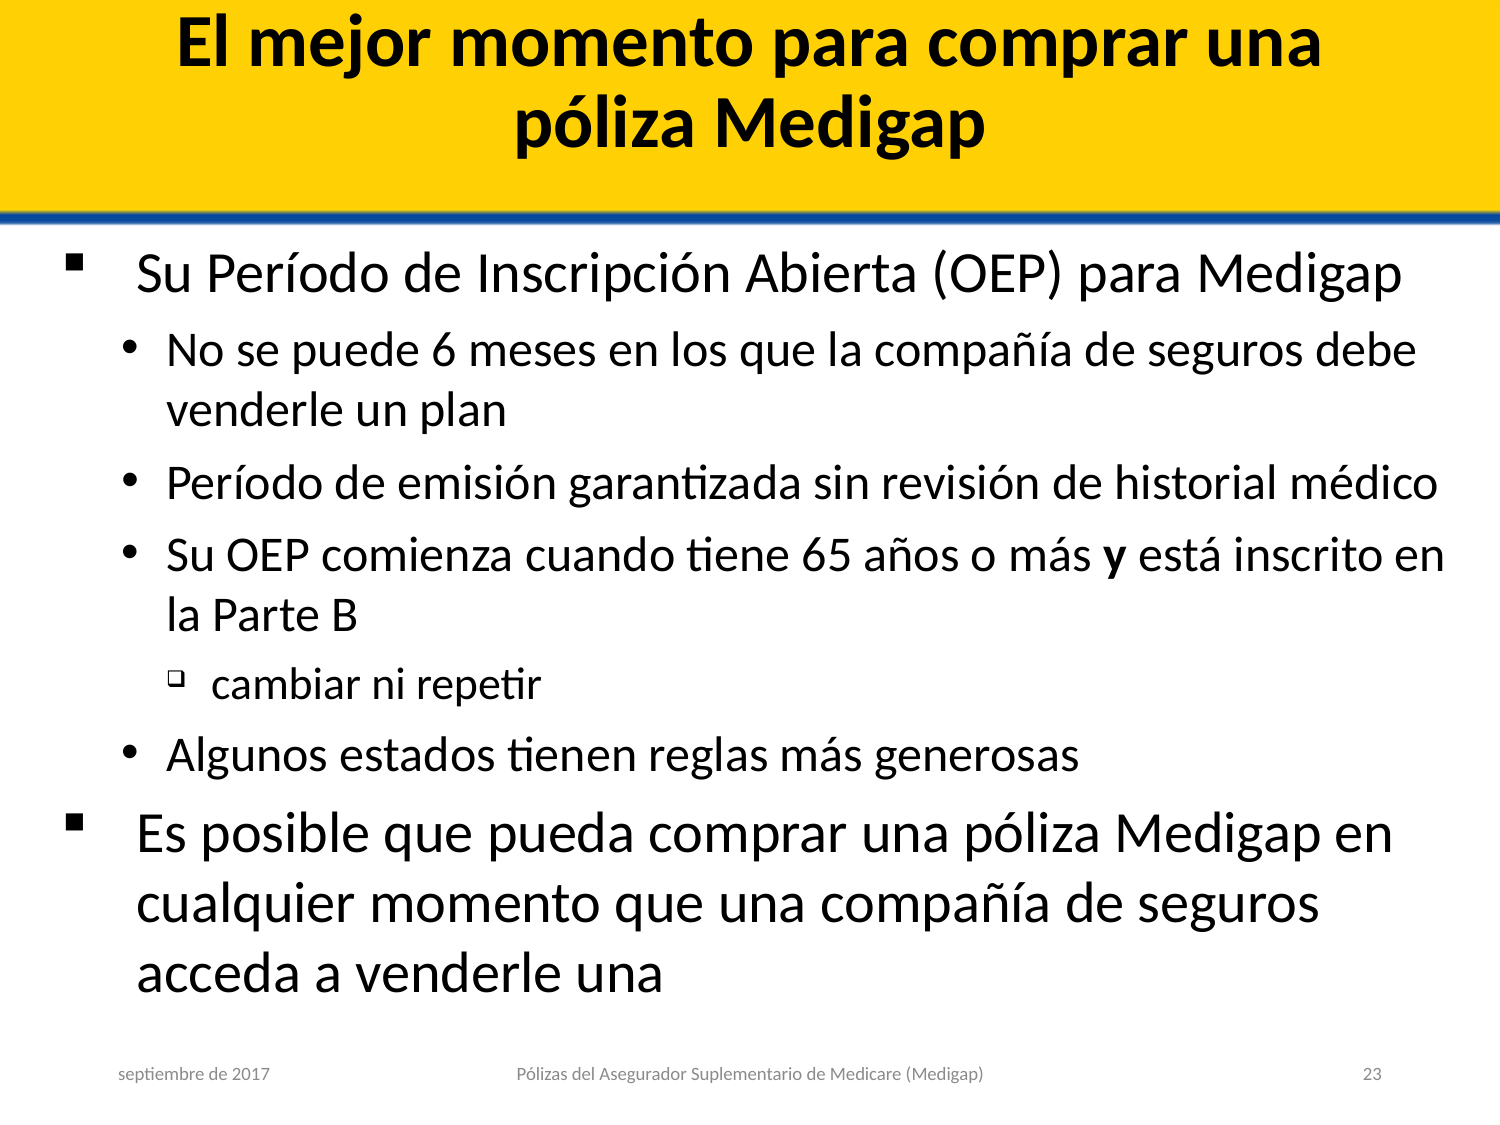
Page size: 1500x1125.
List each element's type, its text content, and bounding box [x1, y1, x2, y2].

slide_number septiembre de 2017 [103, 1042, 441, 1103]
list Su Período de Inscripción Abierta (OEP) para Medigap No se puede 6 meses en los que la compañía de seguros debe venderle un plan Período de emisión garantizada sin revisión de historial médico Su OEP comienza cuando tiene 65 años o más y está inscrito en la Parte B cambiar ni repetir Algunos estados tienen reglas más generosas Es posible que pueda comprar una póliza Medigap en cualquier momento que una compañía de seguros acceda a venderle una [46, 226, 1487, 1071]
picture [0, 0, 1500, 1125]
footer Pólizas del Asegurador Suplementario de Medicare (Medigap) [496, 1042, 1004, 1103]
slide_number 23 [1059, 1042, 1397, 1103]
title El mejor momento para comprar una póliza Medigap [103, 0, 1397, 167]
